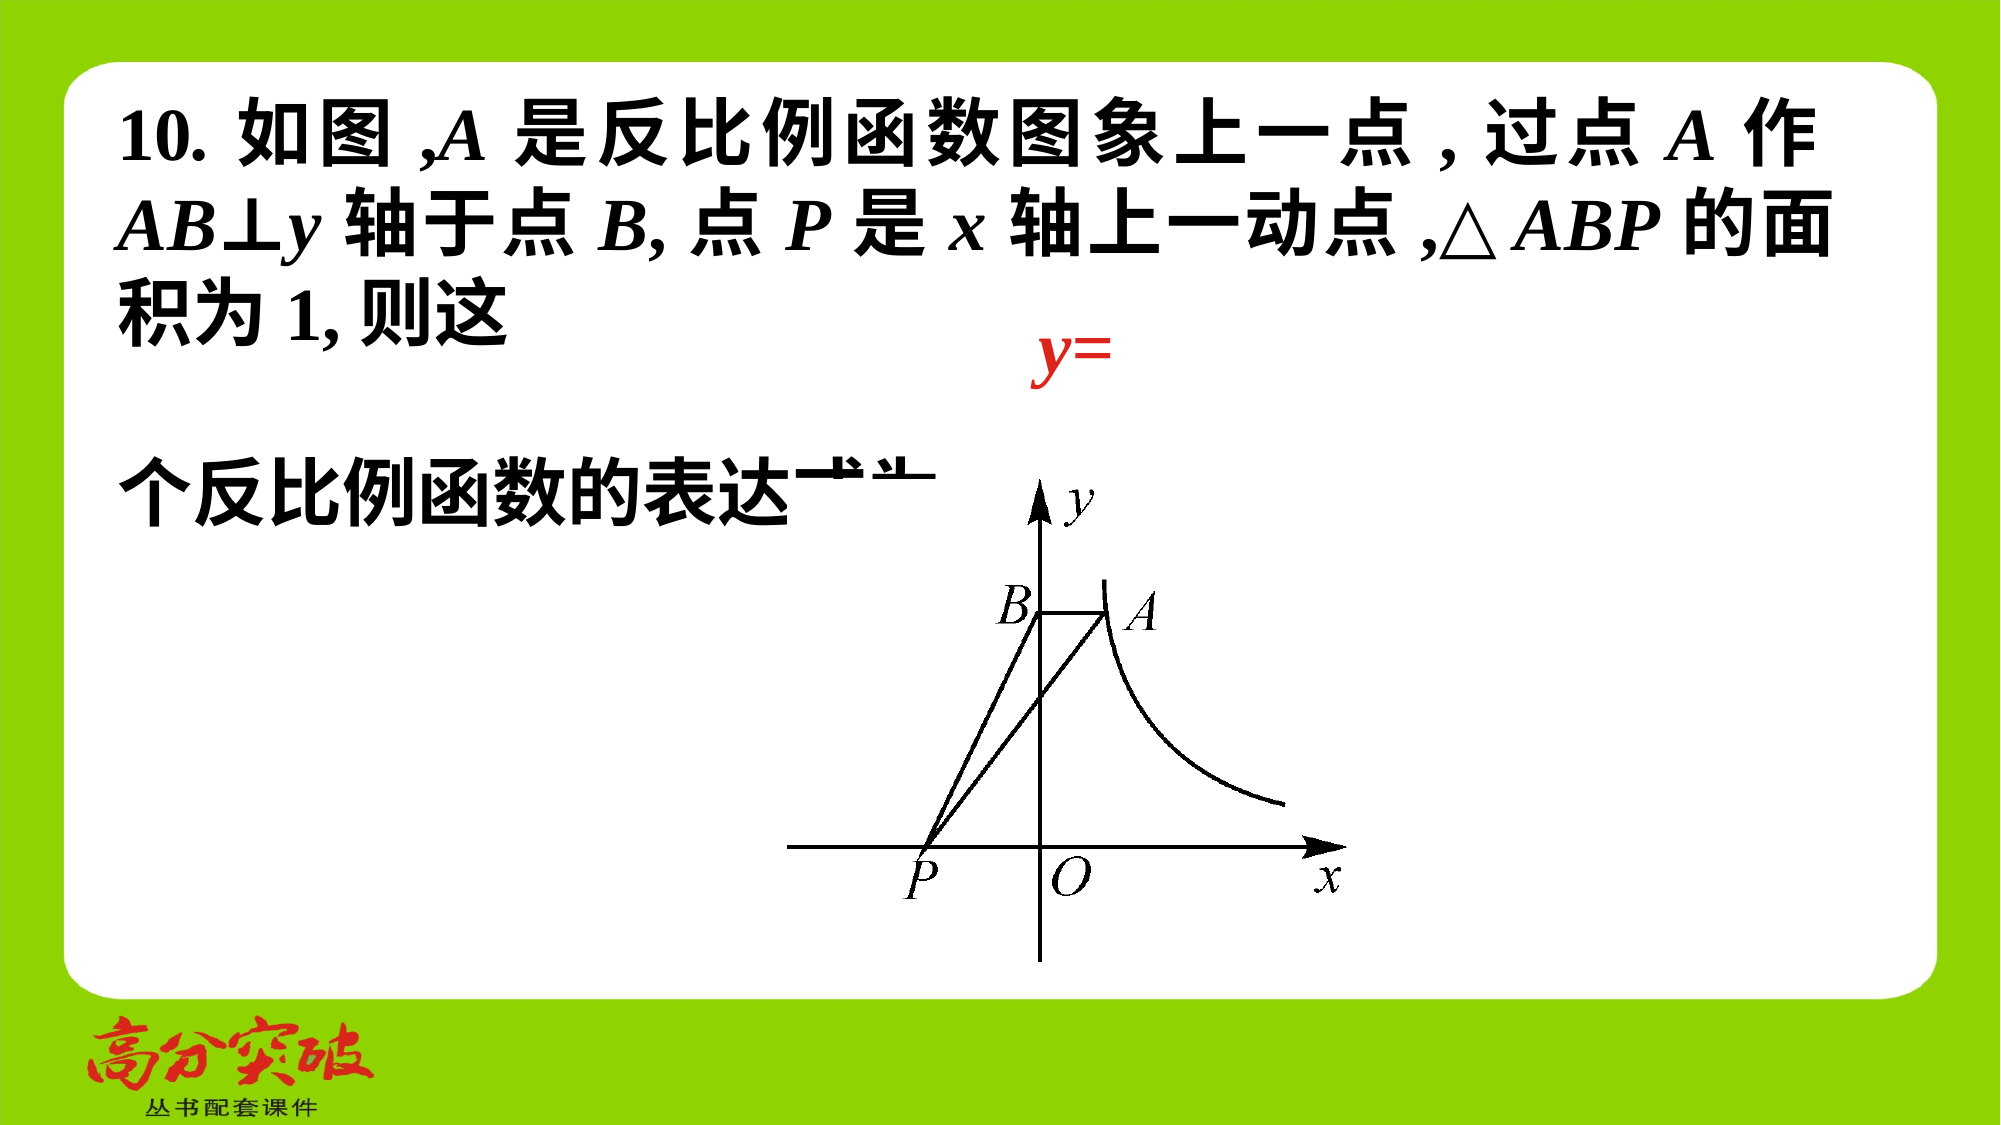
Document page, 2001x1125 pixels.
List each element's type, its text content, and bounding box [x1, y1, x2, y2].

picture [0, 0, 2001, 1125]
text_box 10.如图,A是反比例函数图象上一点,过点A作AB⊥y轴于点B,点P是x轴上一动点,△ABP的面积为1,则这 个反比例函数的表达式为 . [102, 78, 1851, 543]
